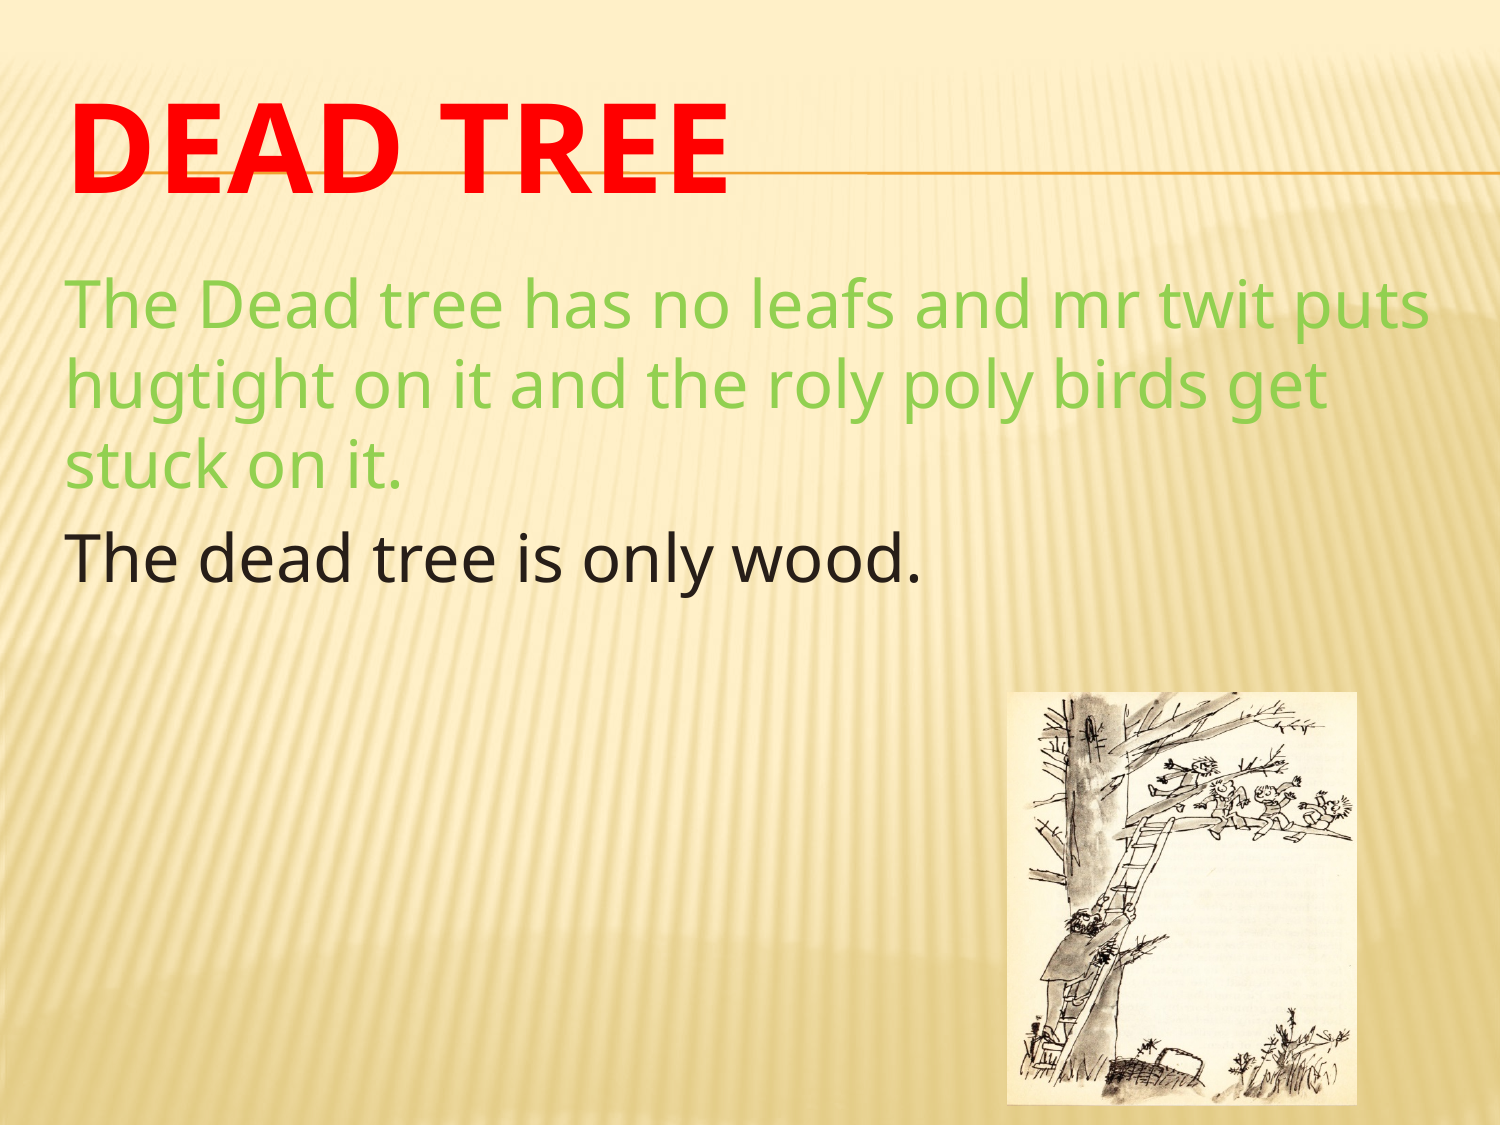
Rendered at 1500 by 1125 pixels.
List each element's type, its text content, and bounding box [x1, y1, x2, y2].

title Dead Tree [50, 75, 1475, 213]
list The Dead tree has no leafs and mr twit puts hugtight on it and the roly poly birds get stuck on it. The dead tree is only wood. [50, 254, 1475, 998]
picture [1007, 692, 1357, 1107]
